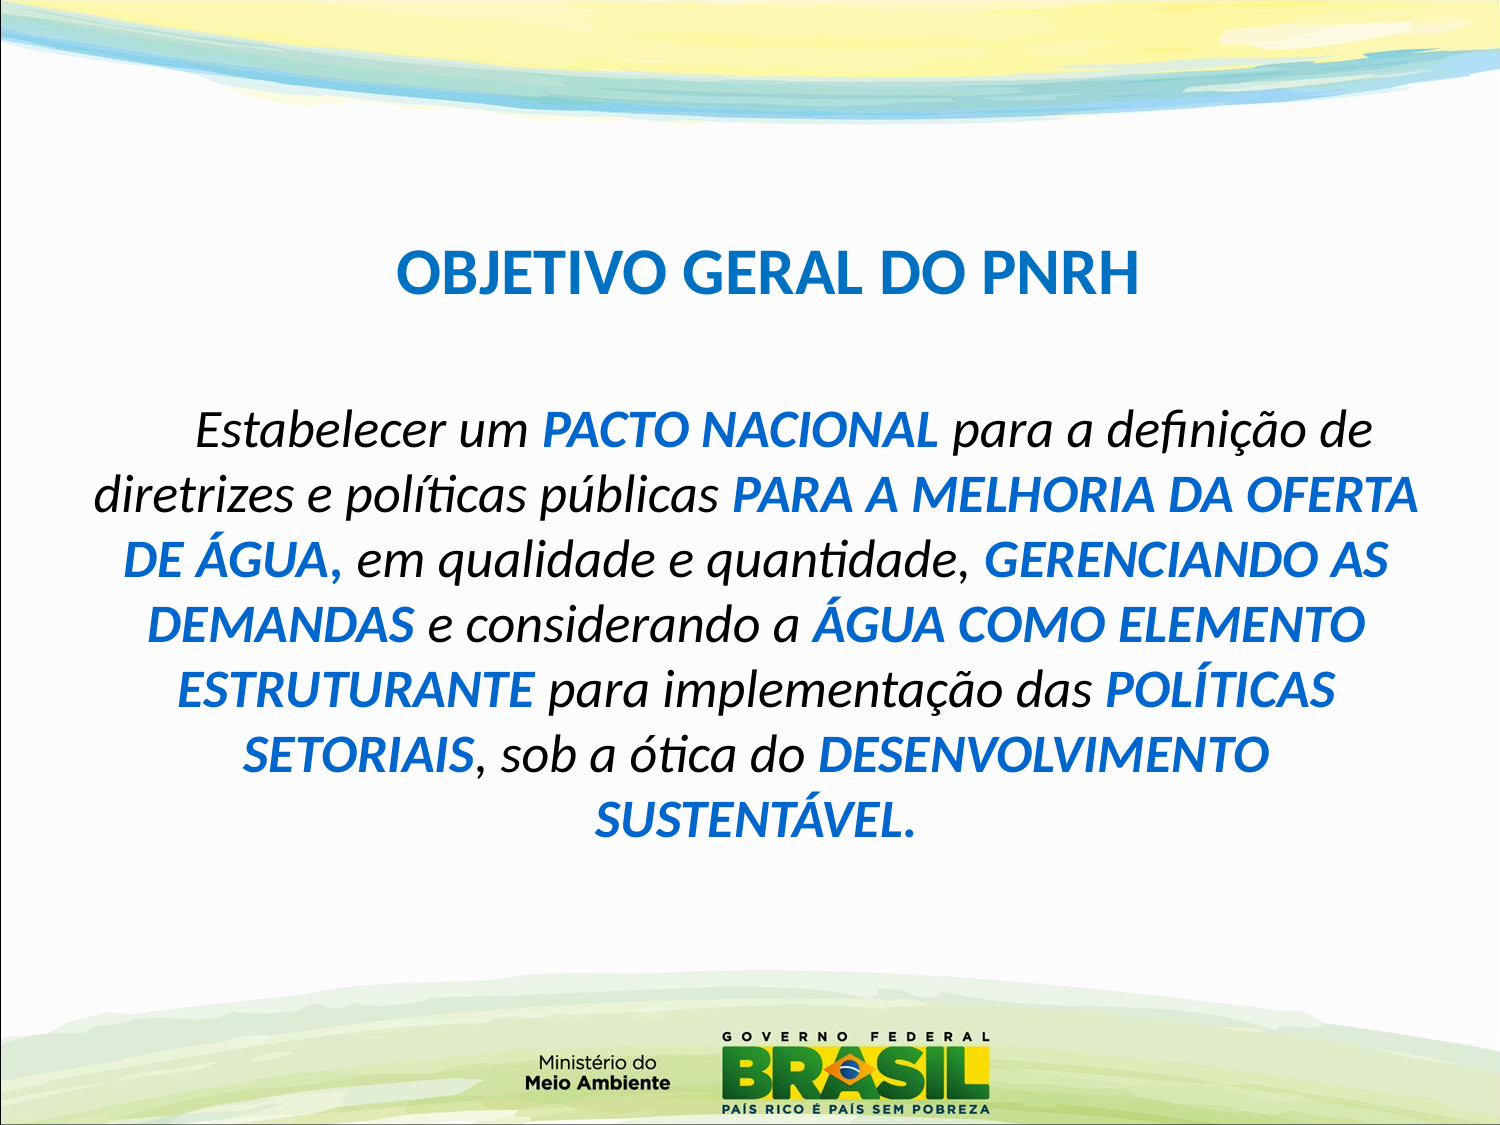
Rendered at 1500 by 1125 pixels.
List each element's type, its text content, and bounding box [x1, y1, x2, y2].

picture [0, 0, 1500, 1125]
text_box OBJETIVO GERAL DO PNRH [93, 199, 1444, 338]
text_box Estabelecer um PACTO NACIONAL para a definição de diretrizes e políticas públicas PARA A MELHORIA DA OFERTA DE ÁGUA, em qualidade e quantidade, GERENCIANDO AS DEMANDAS e considerando a ÁGUA COMO ELEMENTO ESTRUTURANTE para implementação das POLÍTICAS SETORIAIS, sob a ótica do DESENVOLVIMENTO SUSTENTÁVEL. [81, 304, 1432, 933]
